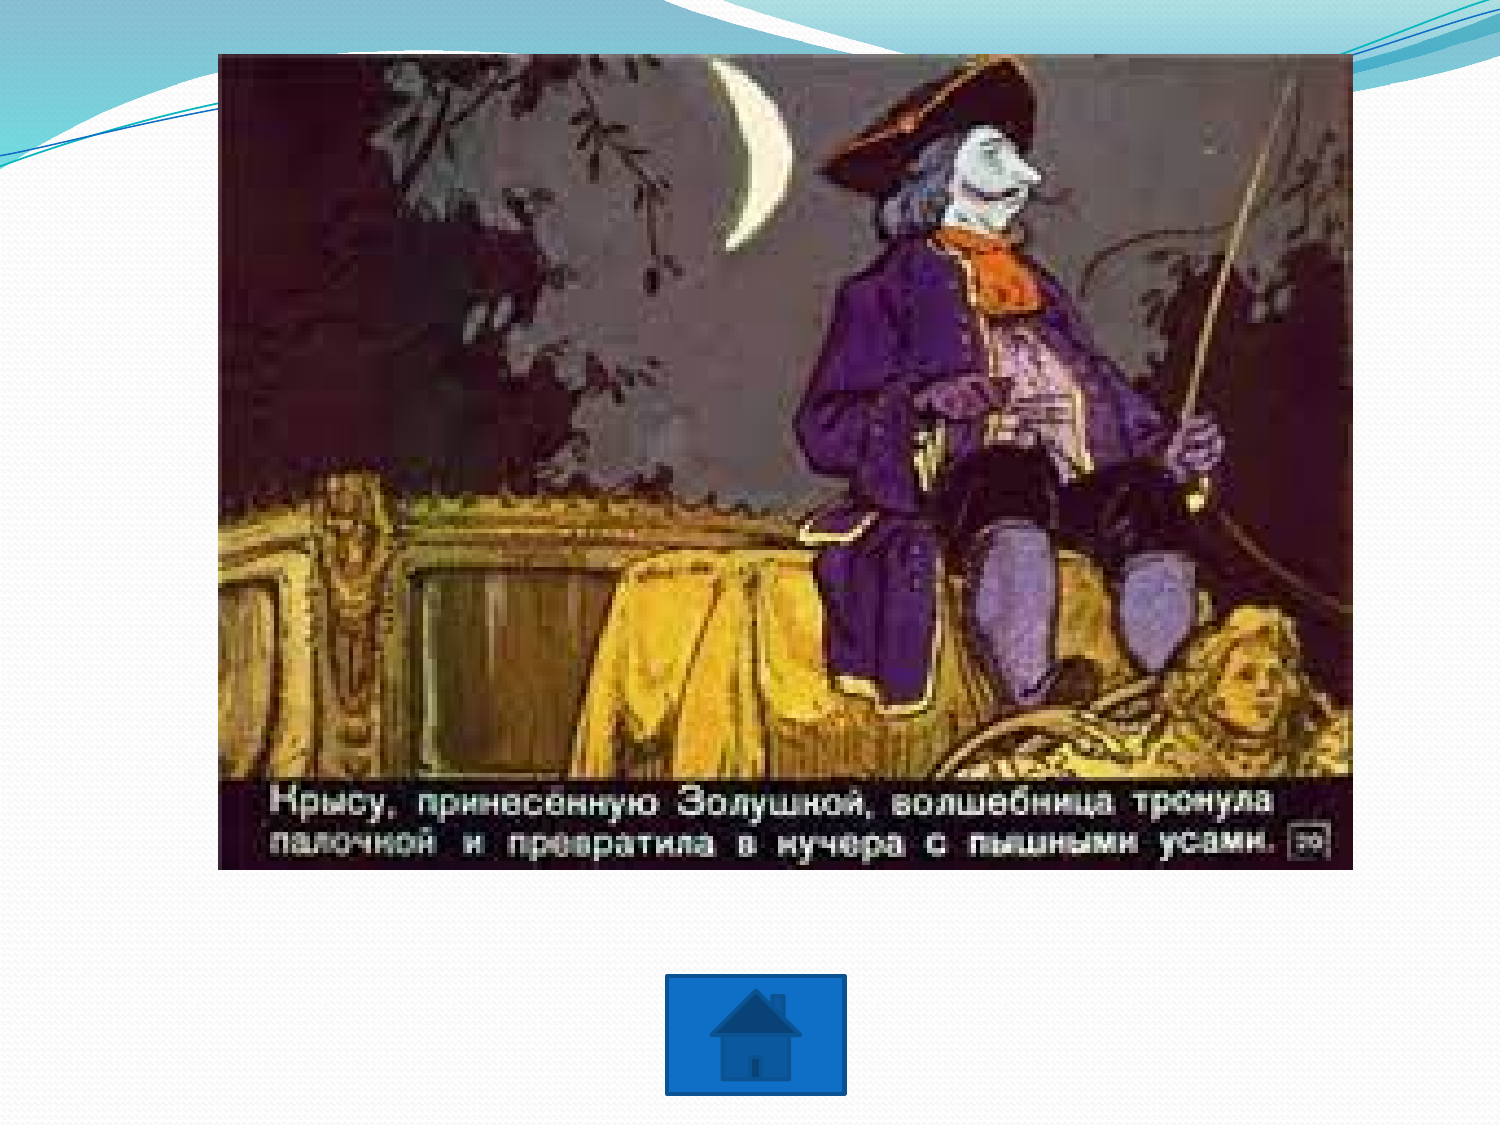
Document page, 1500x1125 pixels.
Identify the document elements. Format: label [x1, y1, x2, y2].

picture [218, 54, 1353, 870]
text_box [665, 974, 847, 1096]
